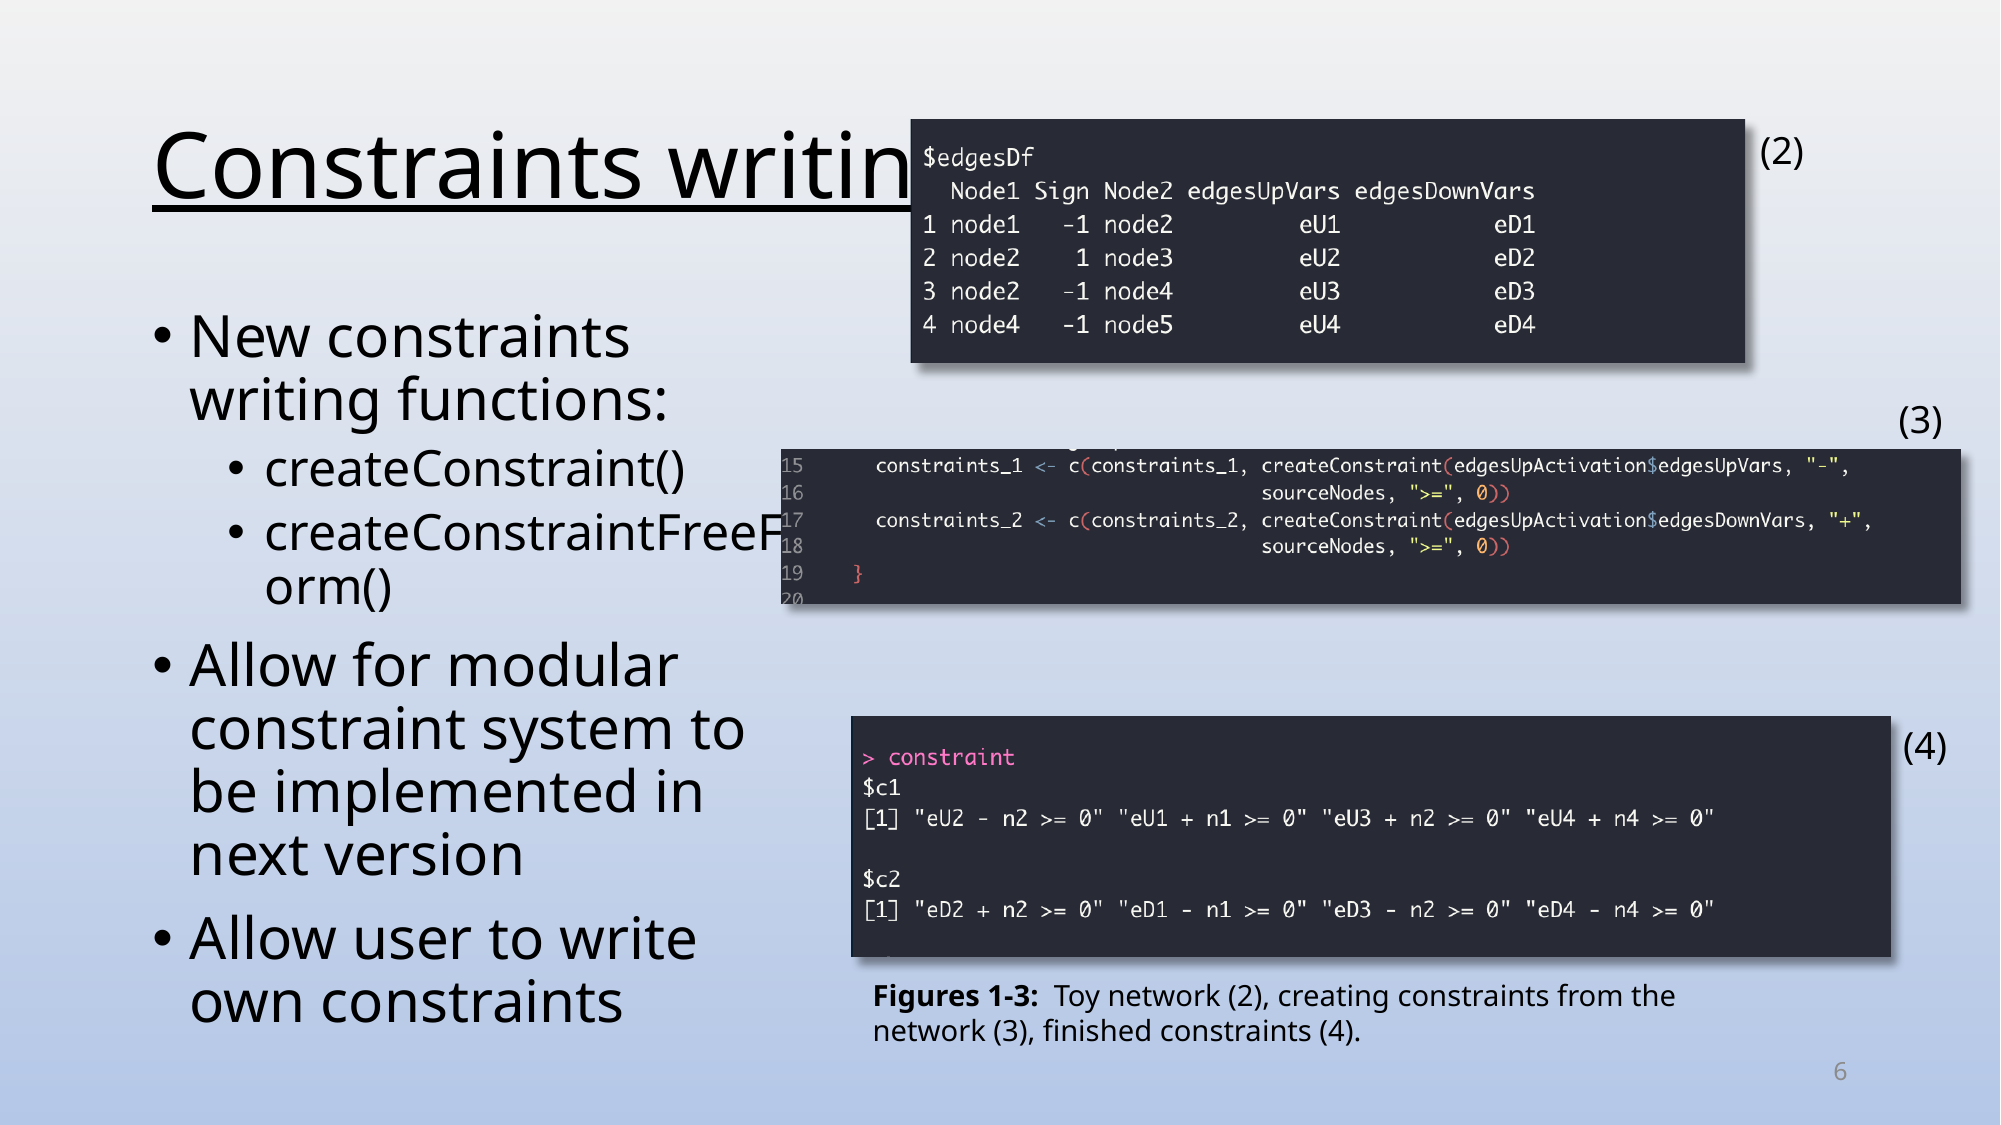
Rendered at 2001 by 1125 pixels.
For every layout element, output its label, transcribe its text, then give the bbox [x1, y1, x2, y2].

text_box (4) [1888, 715, 2000, 775]
list New constraints writing functions: createConstraint() createConstraintFreeForm() Allow for modular constraint system to be implemented in next version Allow user to write own constraints [137, 299, 827, 1014]
text_box (3) [1883, 388, 1961, 449]
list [851, 716, 1891, 958]
text_box (2) [1746, 119, 1822, 180]
slide_number 6 [1412, 1042, 1863, 1103]
picture [910, 119, 1746, 363]
picture [781, 449, 1961, 604]
title Constraints writing [137, 59, 1863, 278]
text_box Figures 1-3: Toy network (2), creating constraints from the network (3), finished constraints (4). [857, 970, 1798, 1055]
